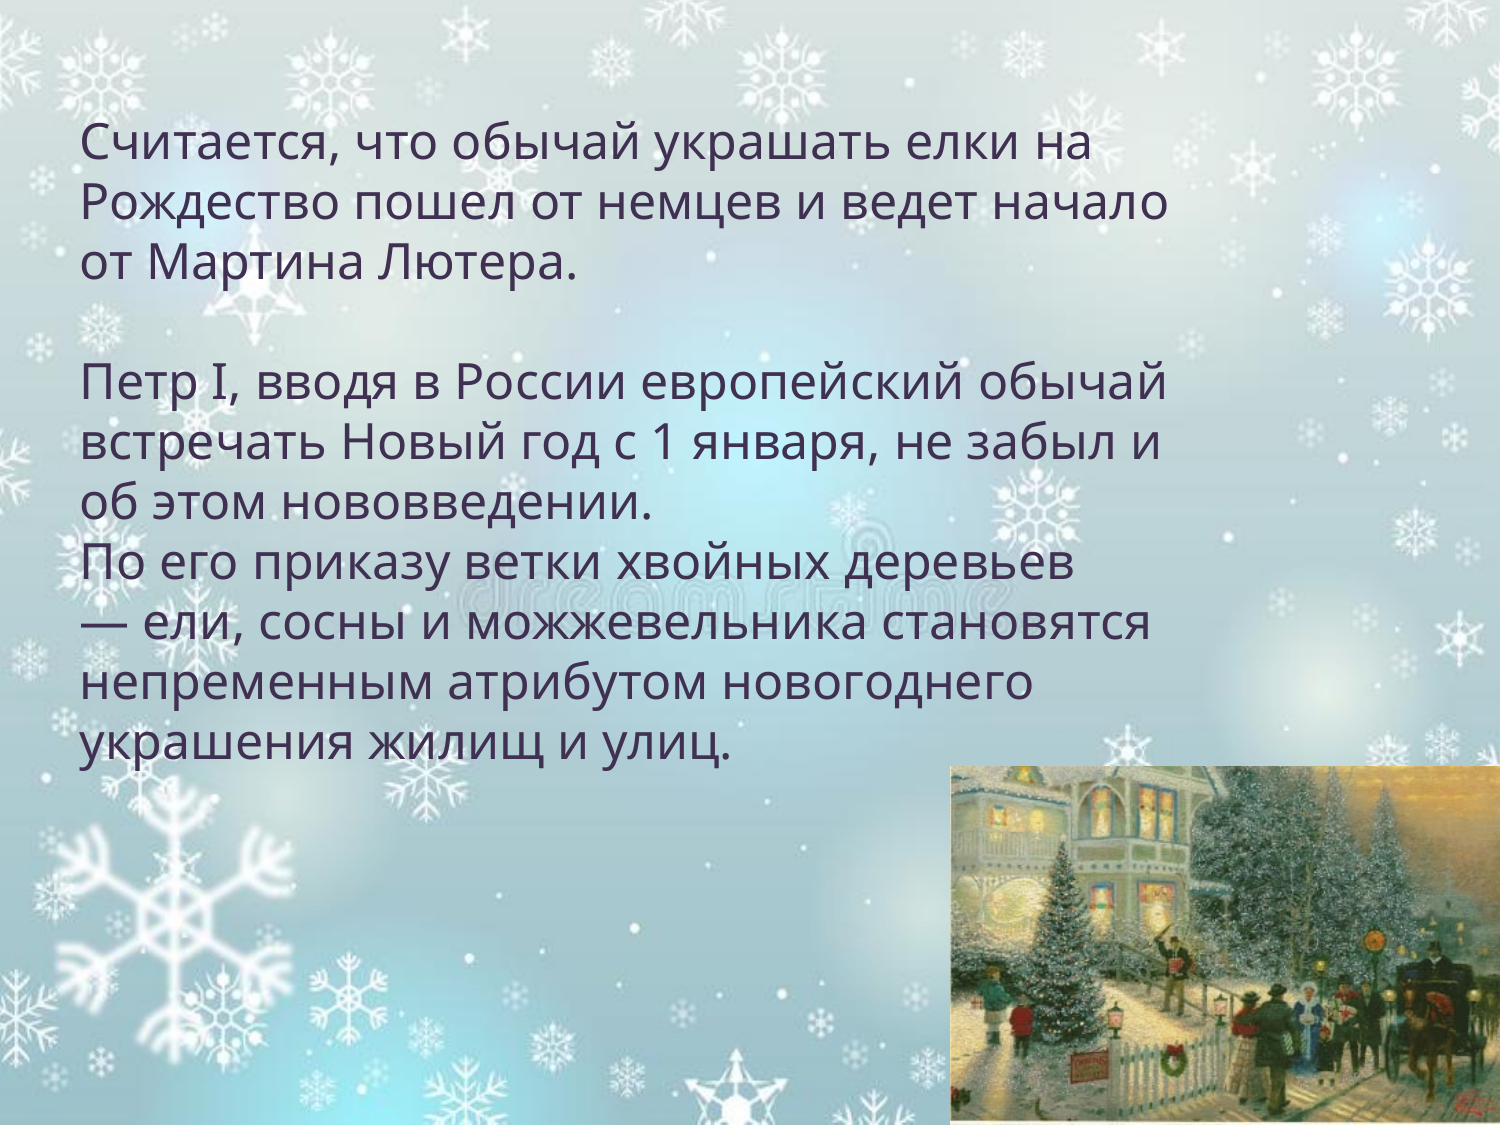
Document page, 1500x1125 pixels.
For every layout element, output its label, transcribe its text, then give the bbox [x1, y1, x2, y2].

picture [0, 0, 1500, 1125]
text_box Считается, что обычай украшать елки на Рождество пошел от немцев и ведет начало от Мартина Лютера. Петр I, вводя в России европейский обычай встречать Новый год с 1 января, не забыл и об этом нововведении. По его приказу ветки хвойных деревьев — ели, сосны и можжевельника становятся непременным атрибутом новогоднего украшения жилищ и улиц. [64, 101, 1211, 777]
